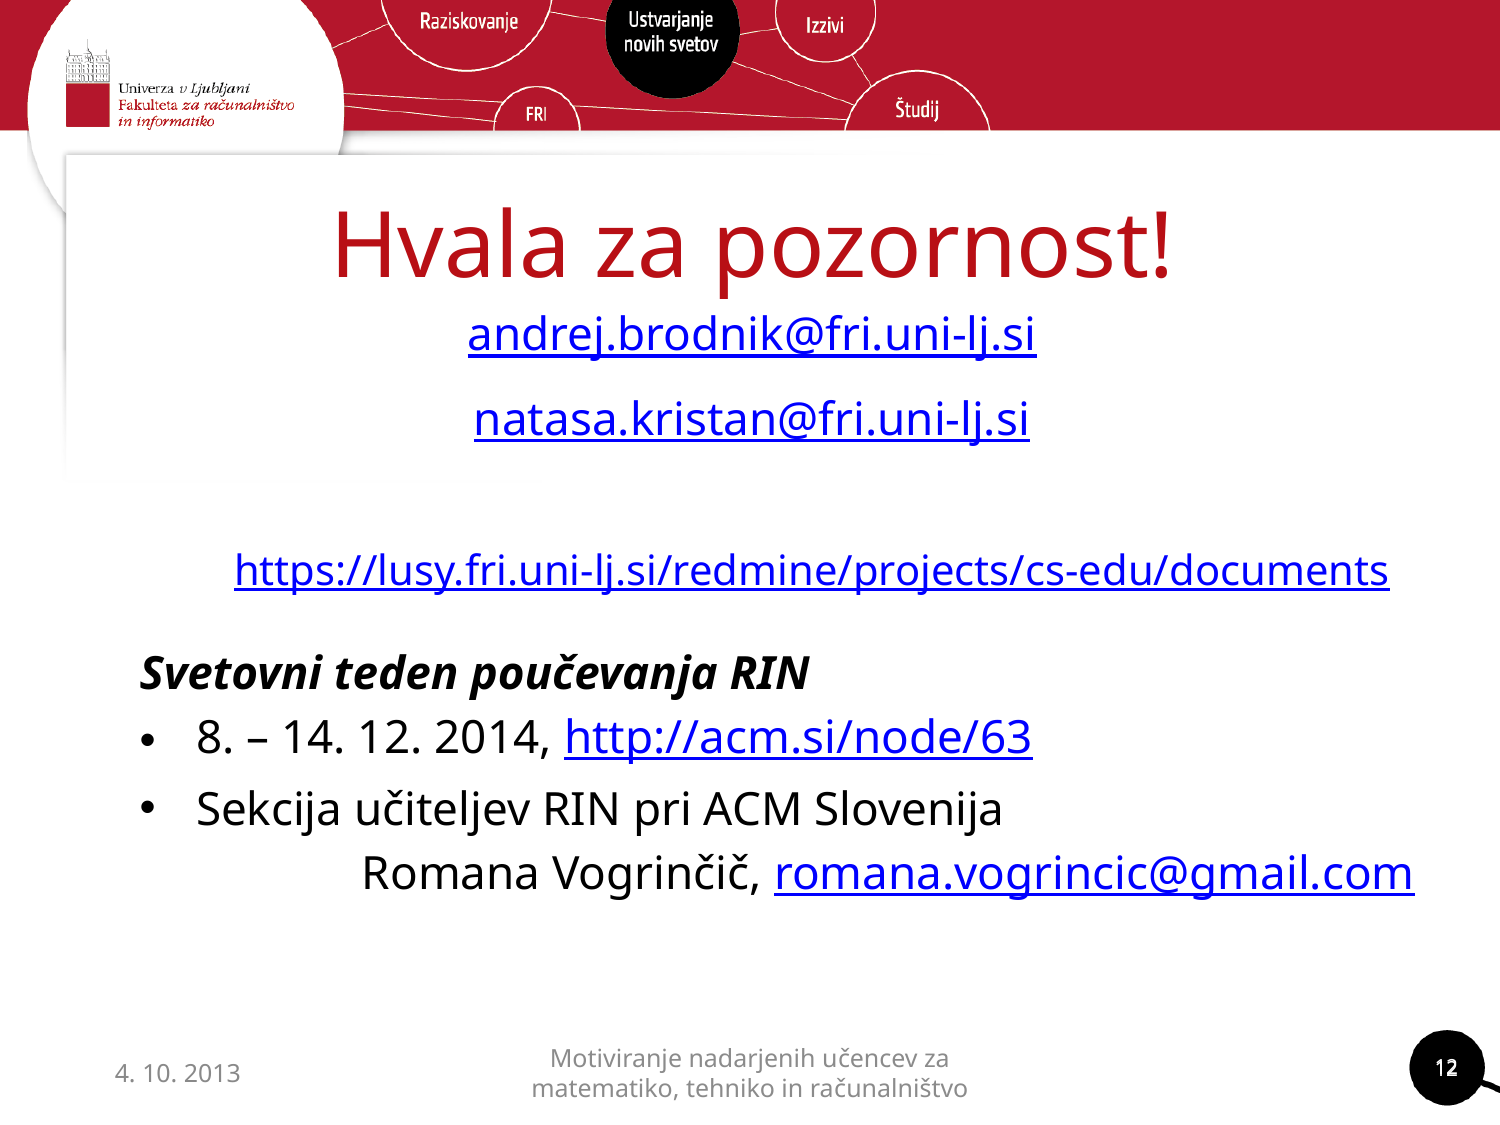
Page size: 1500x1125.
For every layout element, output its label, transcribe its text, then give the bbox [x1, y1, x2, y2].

slide_number 4. 10. 2013 [99, 1042, 450, 1103]
list Hvala za pozornost! andrej.brodnik@fri.uni-lj.si natasa.kristan@fri.uni-lj.si https://lusy.fri.uni-lj.si/redmine/projects/cs-edu/documents [99, 178, 1405, 596]
text_box Svetovni teden poučevanja RIN 8. – 14. 12. 2014, http://acm.si/node/63 Sekcija učiteljev RIN pri ACM Slovenija Romana Vogrinčič, romana.vogrincic@gmail.com [124, 636, 1430, 1010]
footer Motiviranje nadarjenih učencev za matematiko, tehniko in računalništvo [512, 1042, 988, 1103]
picture [0, 0, 1500, 1125]
slide_number 12 [1404, 1034, 1488, 1101]
